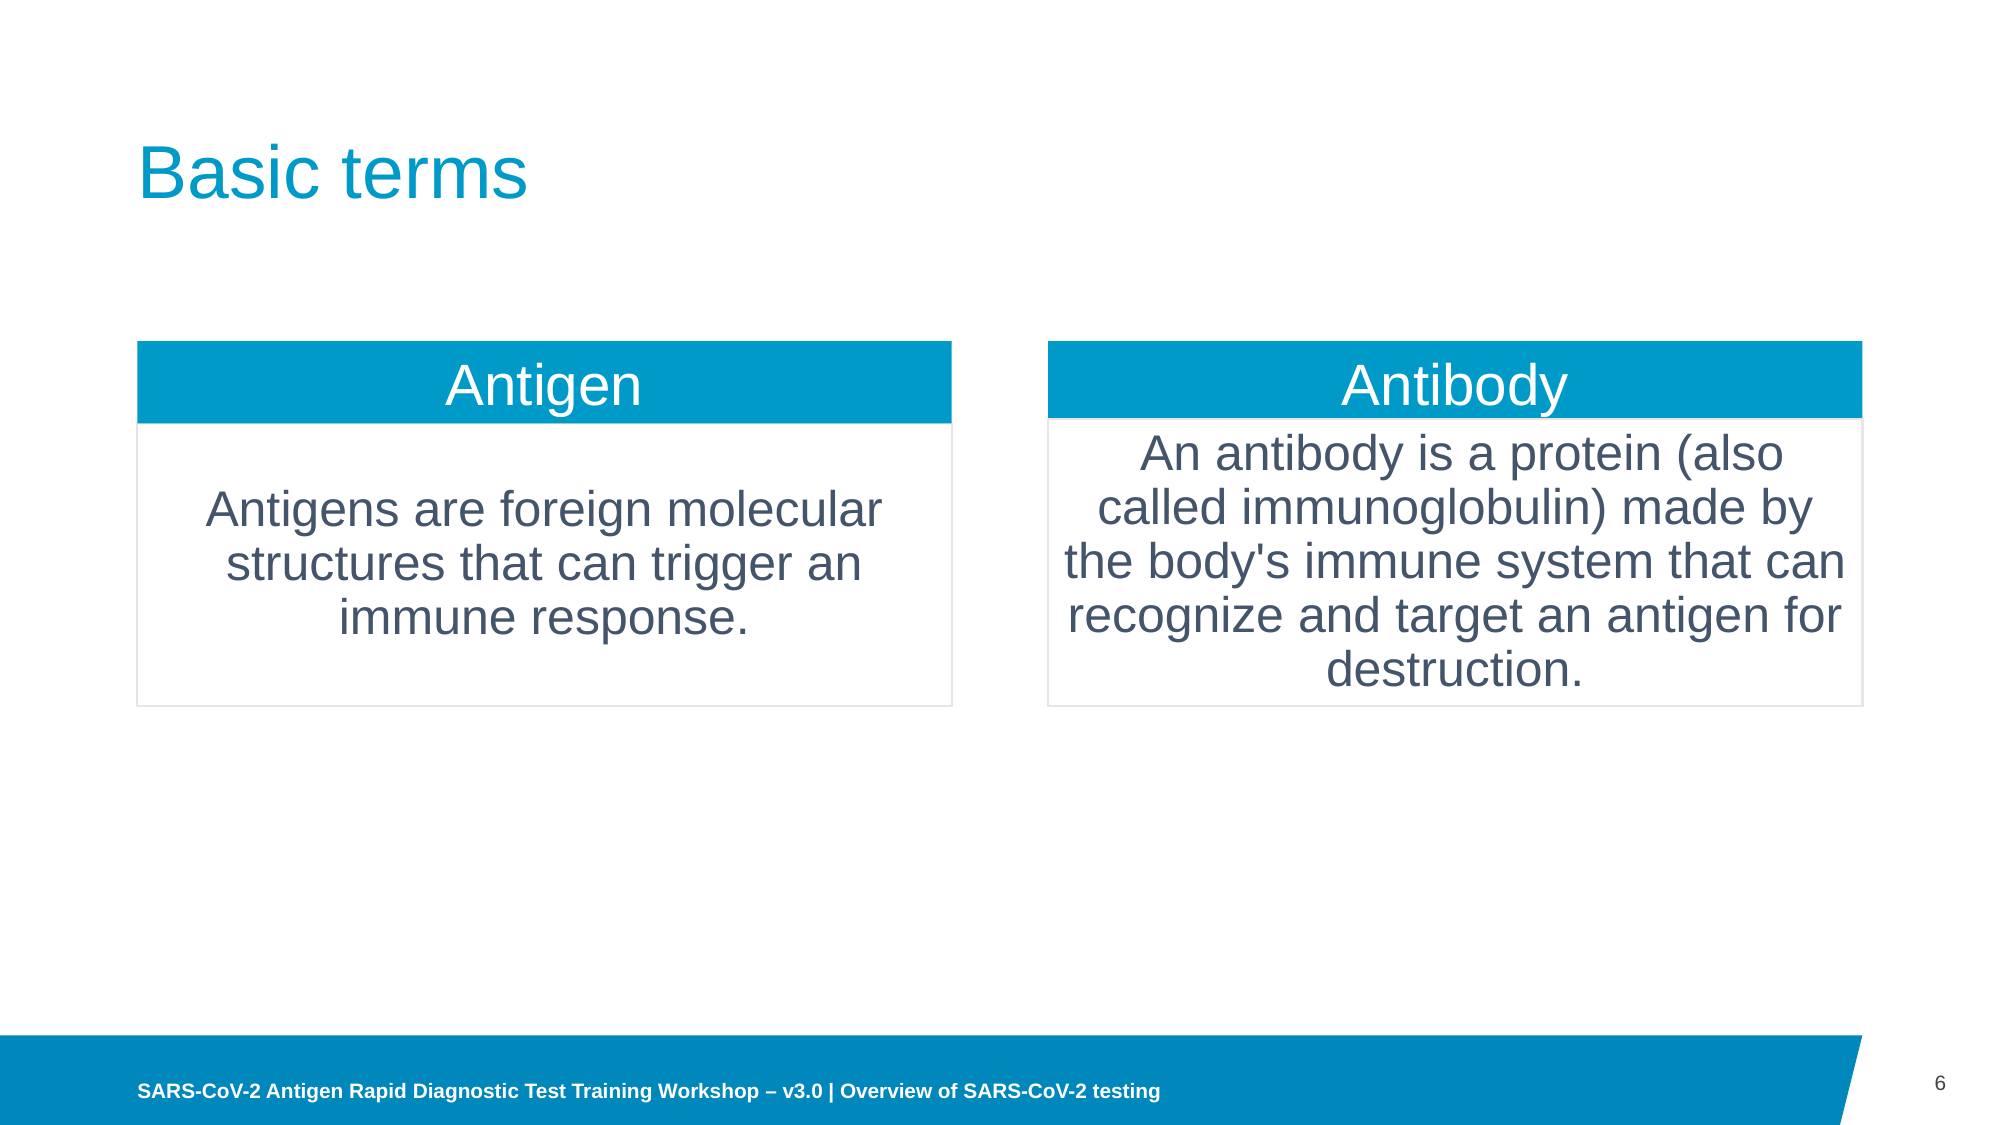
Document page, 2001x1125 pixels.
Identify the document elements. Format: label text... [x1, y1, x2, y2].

text_box Antibody [1048, 341, 1863, 419]
text_box Antigens are foreign molecular structures that can trigger an immune response. [137, 424, 952, 706]
text_box Antigen [137, 341, 952, 424]
text_box An antibody is a protein (also called immunoglobulin) made by the body's immune system that can recognize and target an antigen for destruction. [1048, 419, 1863, 706]
footer SARS-CoV-2 Antigen Rapid Diagnostic Test Training Workshop – v3.0 | Overview of SARS-CoV-2 testing [137, 1049, 1338, 1125]
slide_number 6 [1862, 1035, 1947, 1125]
title Basic terms [137, 59, 1863, 215]
